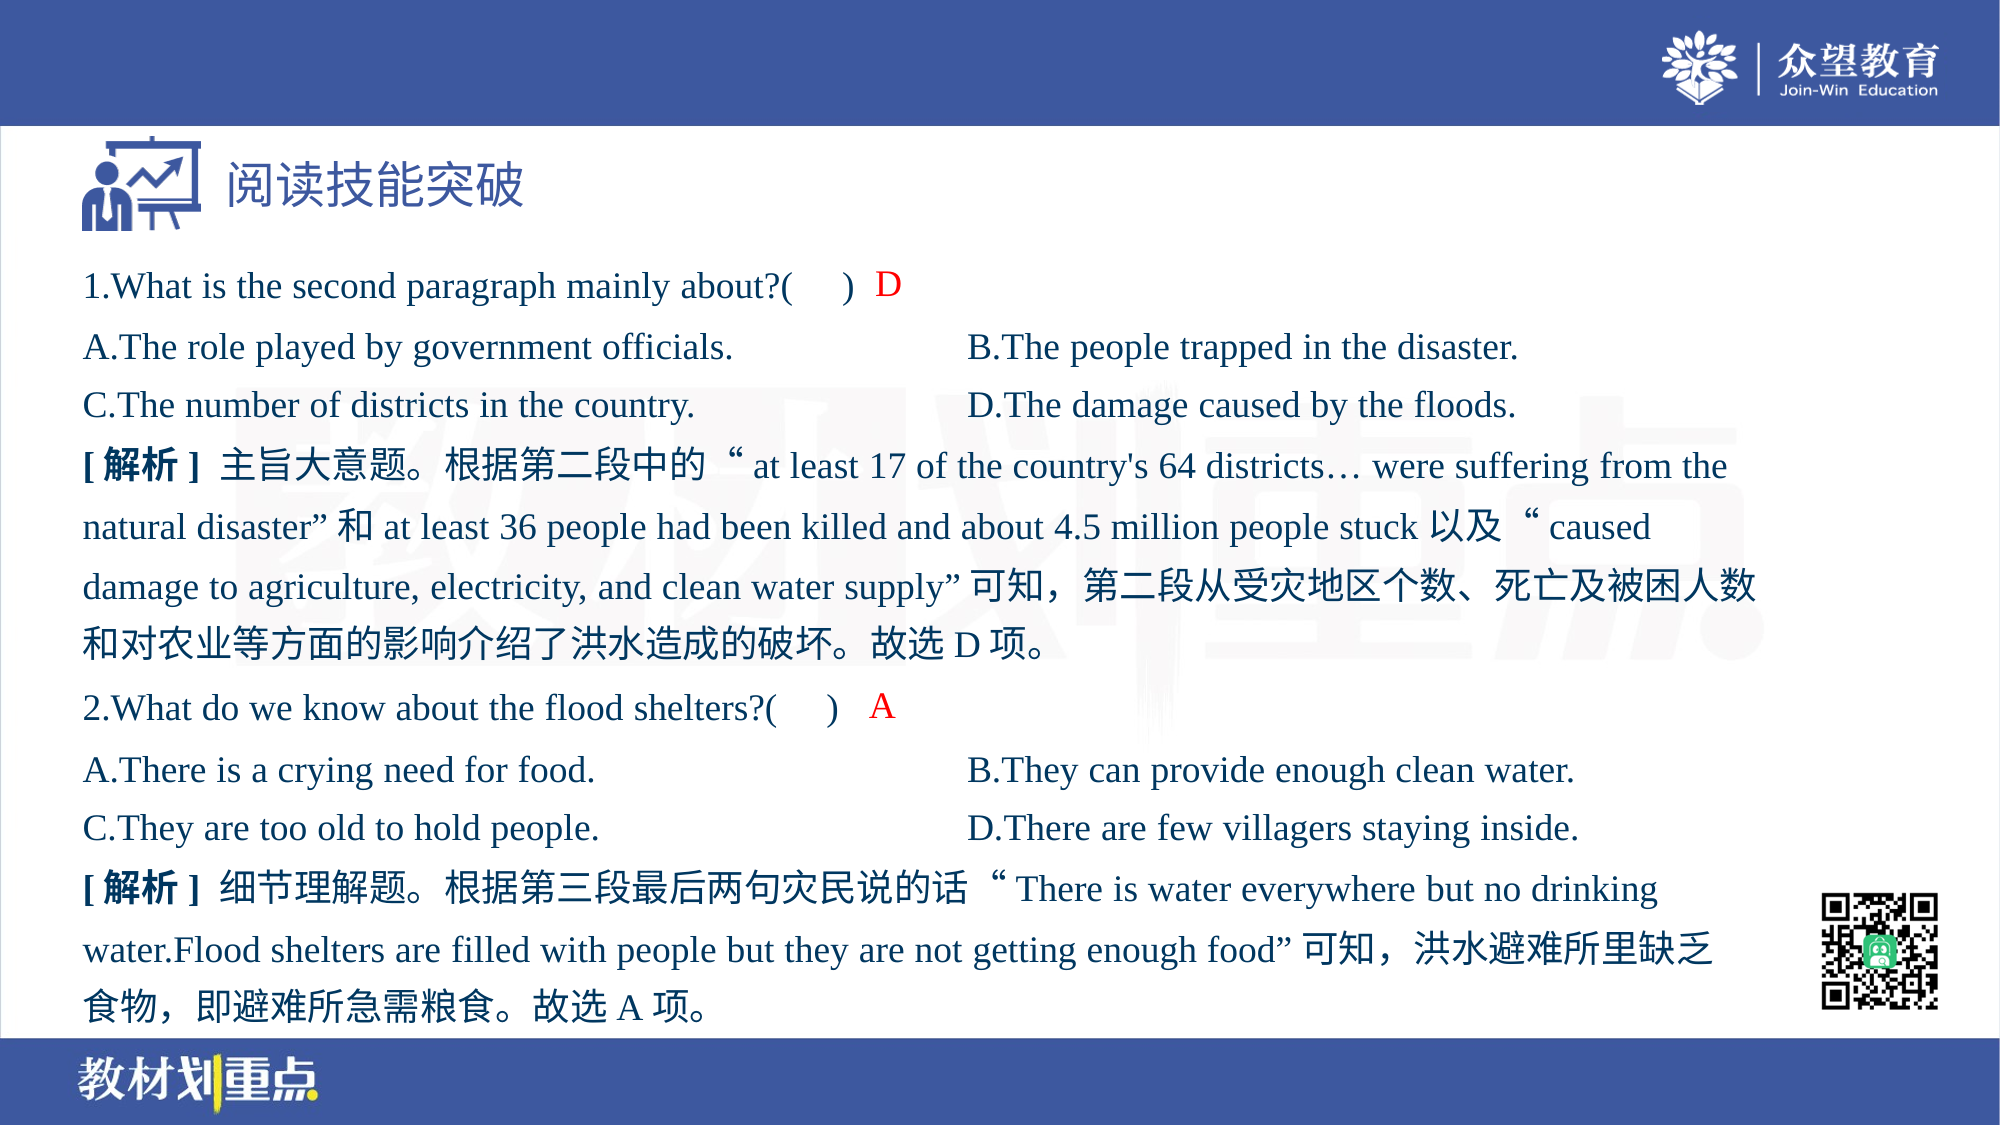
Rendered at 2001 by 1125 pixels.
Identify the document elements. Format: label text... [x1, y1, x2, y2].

text_box A [855, 668, 910, 722]
text_box A.There is a crying need for food. B.They can provide enough clean water. C.They are too old to hold people. D.There are few villagers staying inside. [82, 729, 1817, 843]
text_box 1.What is the second paragraph mainly about?( ) [82, 247, 1817, 301]
picture [0, 0, 2000, 1125]
text_box 2.What do we know about the flood shelters?( ) [82, 669, 1817, 723]
text_box D [861, 245, 916, 300]
text_box [解析] 细节理解题。根据第三段最后两句灾民说的话“There is water everywhere but no drinking water.Flood shelters are filled with people but they are not getting enough food”可知，洪水避难所里缺乏 食物，即避难所急需粮食。故选A项。 [82, 849, 1817, 1024]
text_box A.The role played by government officials. B.The people trapped in the disaster. C.The number of districts in the country. D.The damage caused by the floods. [82, 306, 1817, 420]
text_box [解析] 主旨大意题。根据第二段中的“at least 17 of the country's 64 districts… were suffering from the natural disaster”和at least 36 people had been killed and about 4.5 million people stuck以及“caused damage to agriculture, electricity, and clean water supply”可知，第二段从受灾地区个数、死亡及被困人数 和对农业等方面的影响介绍了洪水造成的破坏。故选D项。 [82, 425, 1817, 661]
